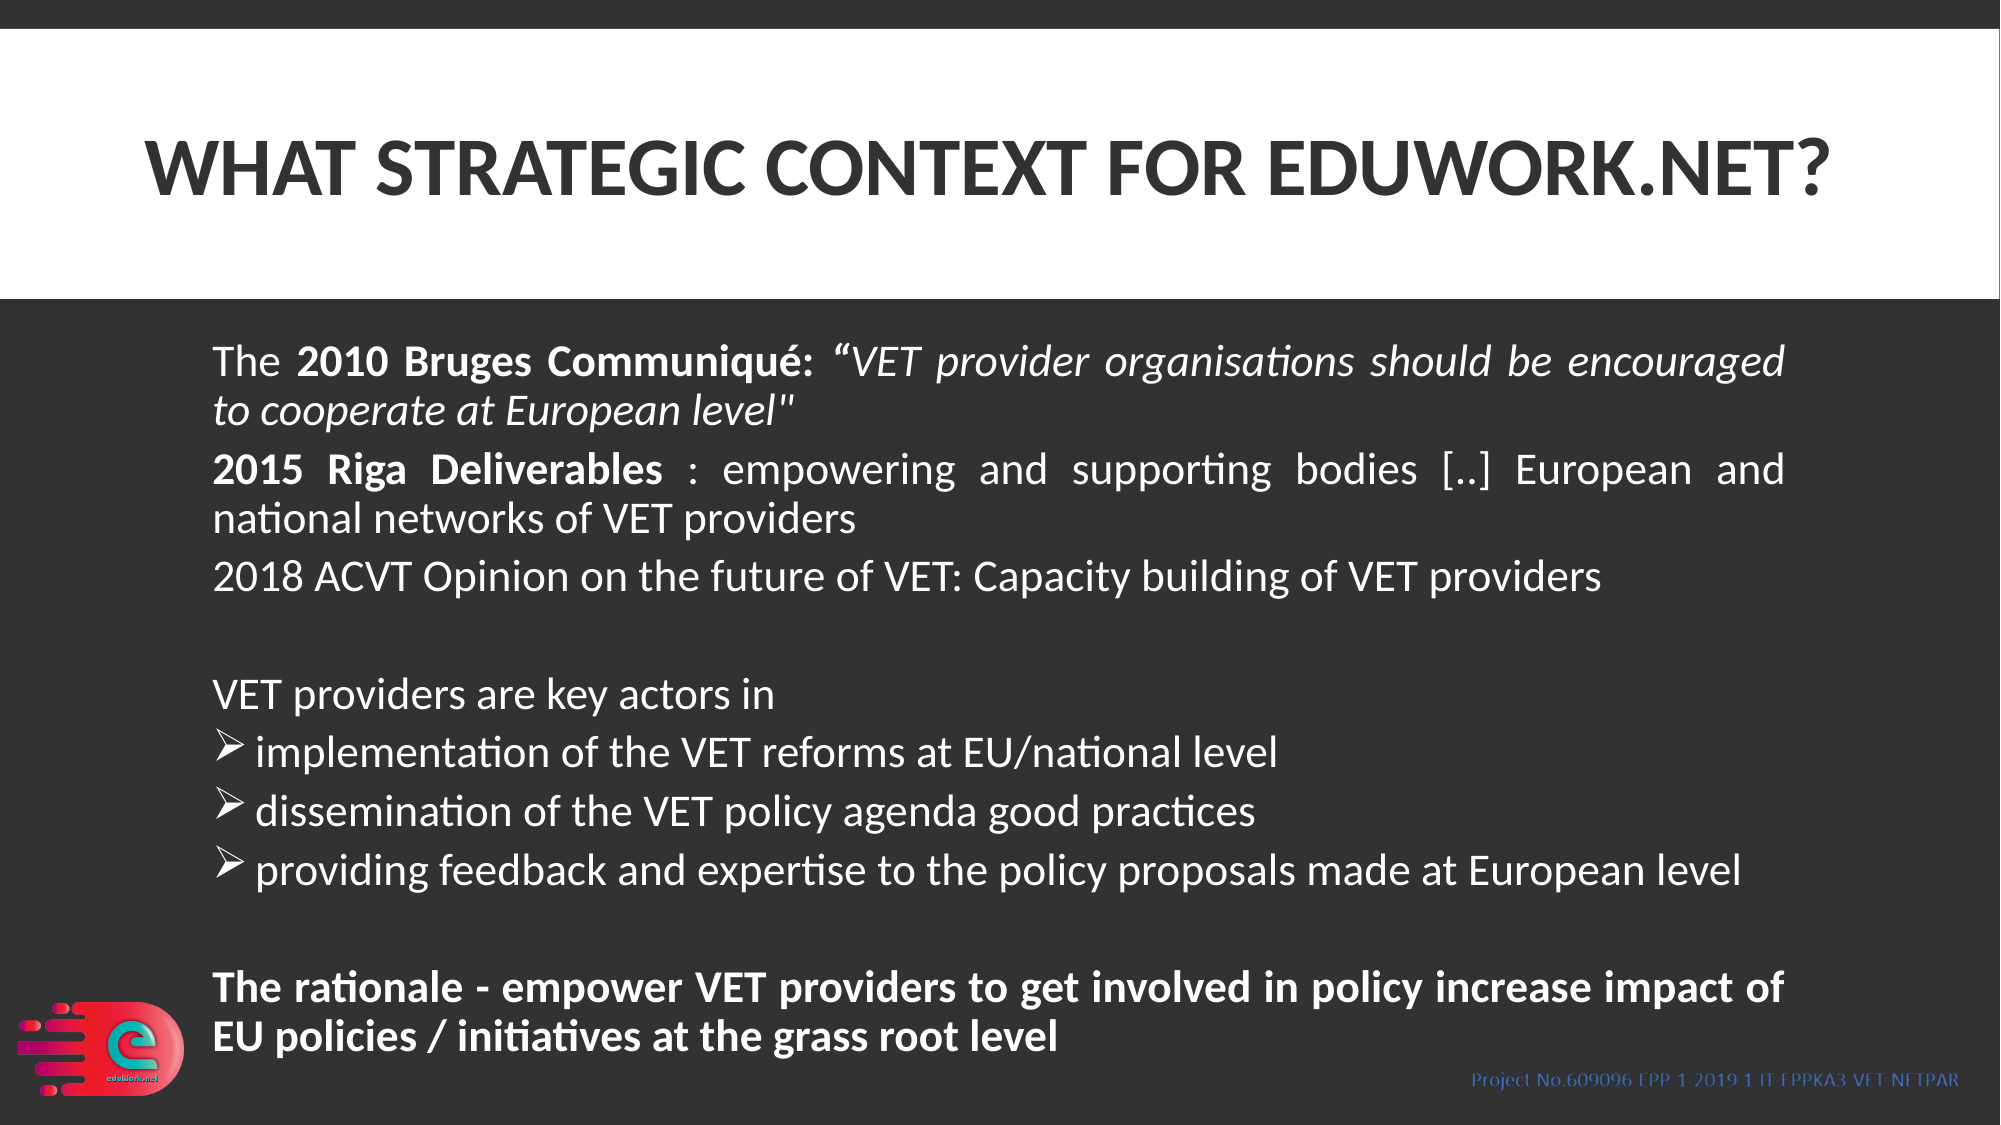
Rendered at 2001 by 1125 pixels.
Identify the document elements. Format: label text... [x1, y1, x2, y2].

picture [1456, 1059, 2000, 1106]
list The 2010 Bruges Communiqué: “VET provider organisations should be encouraged to cooperate at European level" 2015 Riga Deliverables : empowering and supporting bodies [..] European and national networks of VET providers 2018 ACVT Opinion on the future of VET: Capacity building of VET providers VET providers are key actors in implementation of the VET reforms at EU/national level dissemination of the VET policy agenda good practices providing feedback and expertise to the policy proposals made at European level The rationale - empower VET providers to get involved in policy increase impact of EU policies / initiatives at the grass root level [197, 329, 1803, 1087]
title What strategic context for Eduwork.Net? [0, 46, 2000, 295]
picture [17, 1002, 184, 1096]
